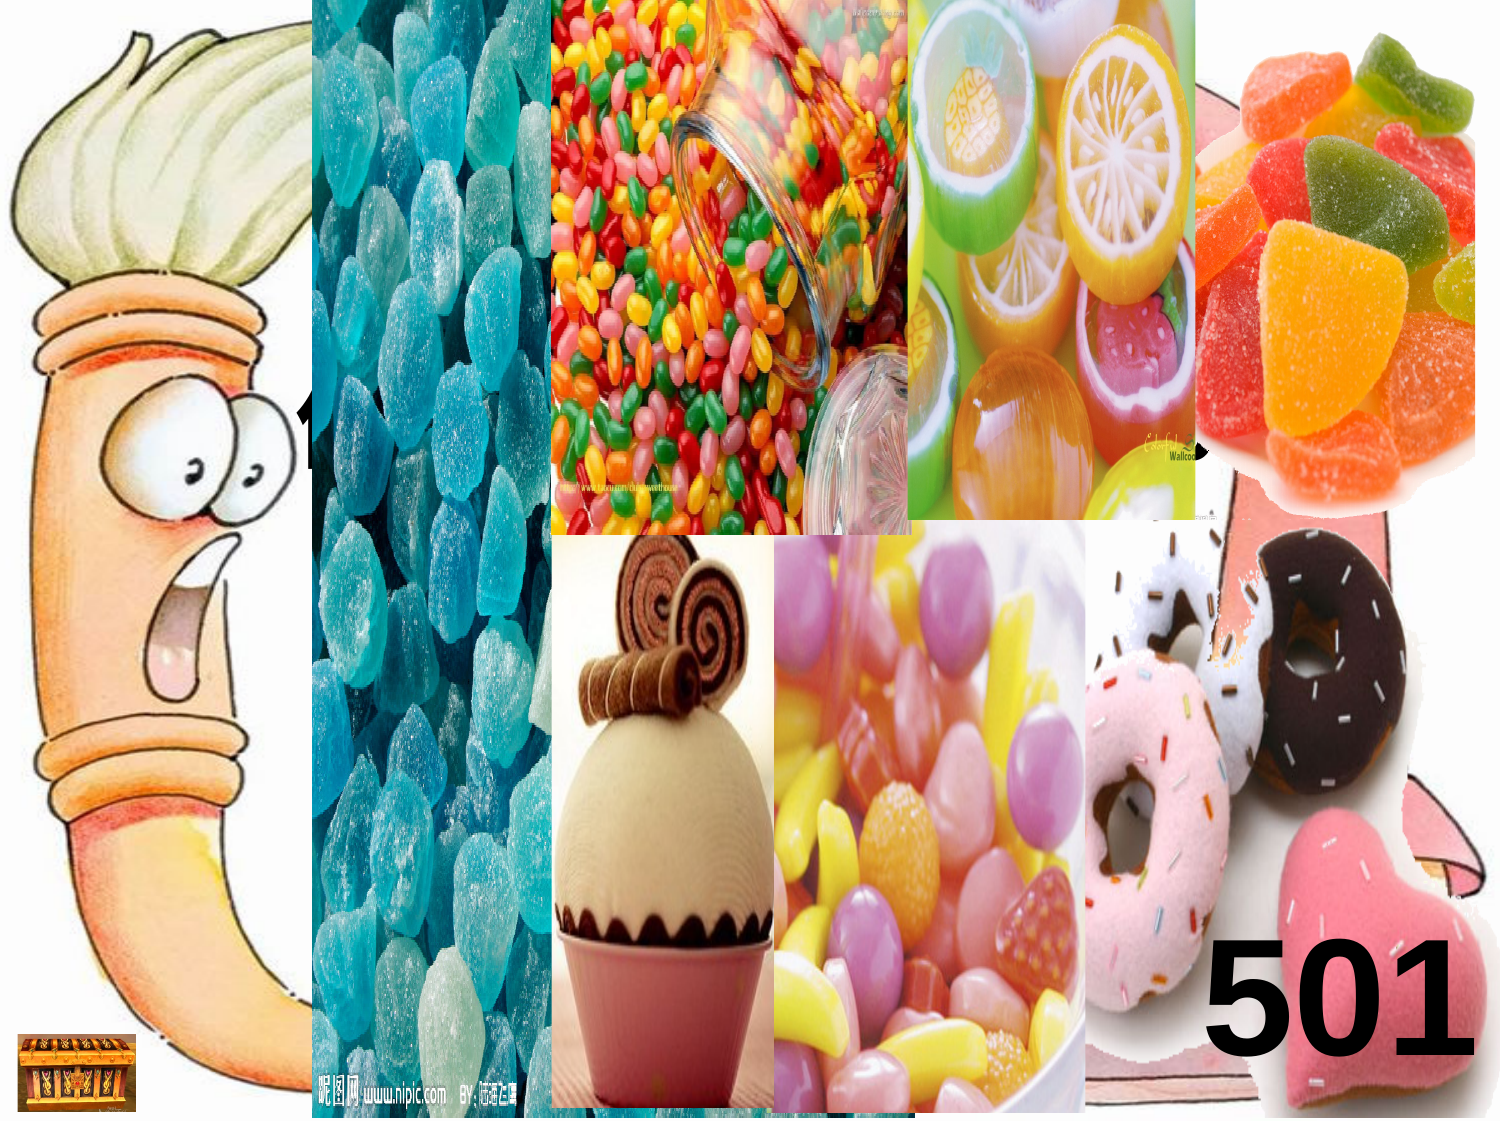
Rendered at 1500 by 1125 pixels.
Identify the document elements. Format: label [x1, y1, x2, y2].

picture [0, 0, 1500, 1121]
text_box [312, 0, 1500, 1118]
